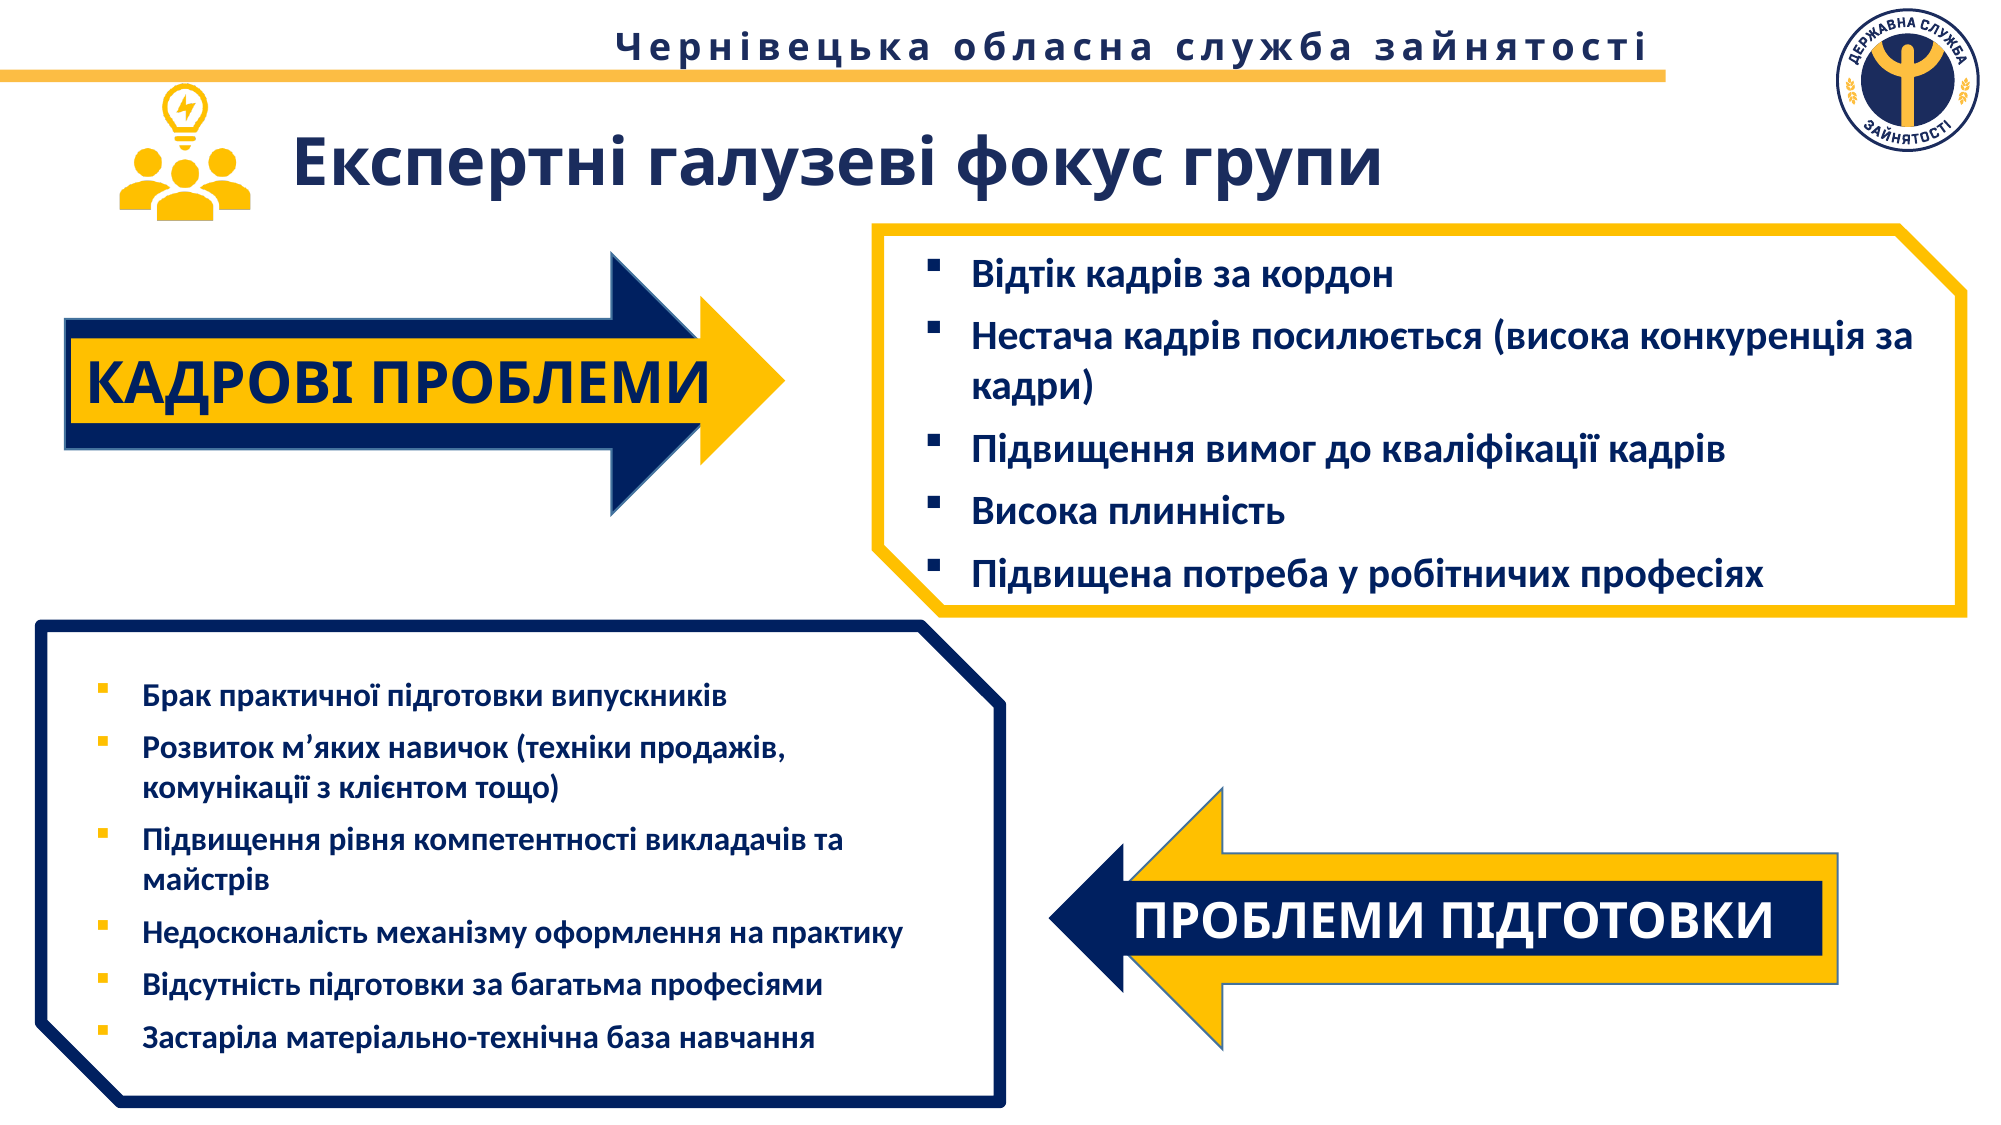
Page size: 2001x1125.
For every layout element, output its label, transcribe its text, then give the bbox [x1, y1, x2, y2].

text_box Відтік кадрів за кордон Нестача кадрів посилюється (висока конкуренція за кадри) Підвищення вимог до кваліфікації кадрів Висока плинність Підвищена потреба у робітничих професіях [876, 228, 1963, 613]
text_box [1048, 788, 1838, 1050]
text_box Чернівецька обласна служба зайнятості [600, 15, 1666, 76]
text_box [270, 68, 1667, 83]
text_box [64, 253, 786, 515]
text_box Брак практичної підготовки випускників Розвиток м’яких навичок (техніки продажів, комунікації з клієнтом тощо) Підвищення рівня компетентності викладачів та майстрів Недосконалість механізму оформлення на практику Відсутність підготовки за багатьма професіями Застаріла матеріально-технічна база навчання [41, 625, 1000, 1102]
text_box [0, 68, 98, 83]
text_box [1829, 1, 1988, 160]
picture [98, 64, 270, 240]
title Експертні галузеві фокус групи [276, 120, 1724, 208]
